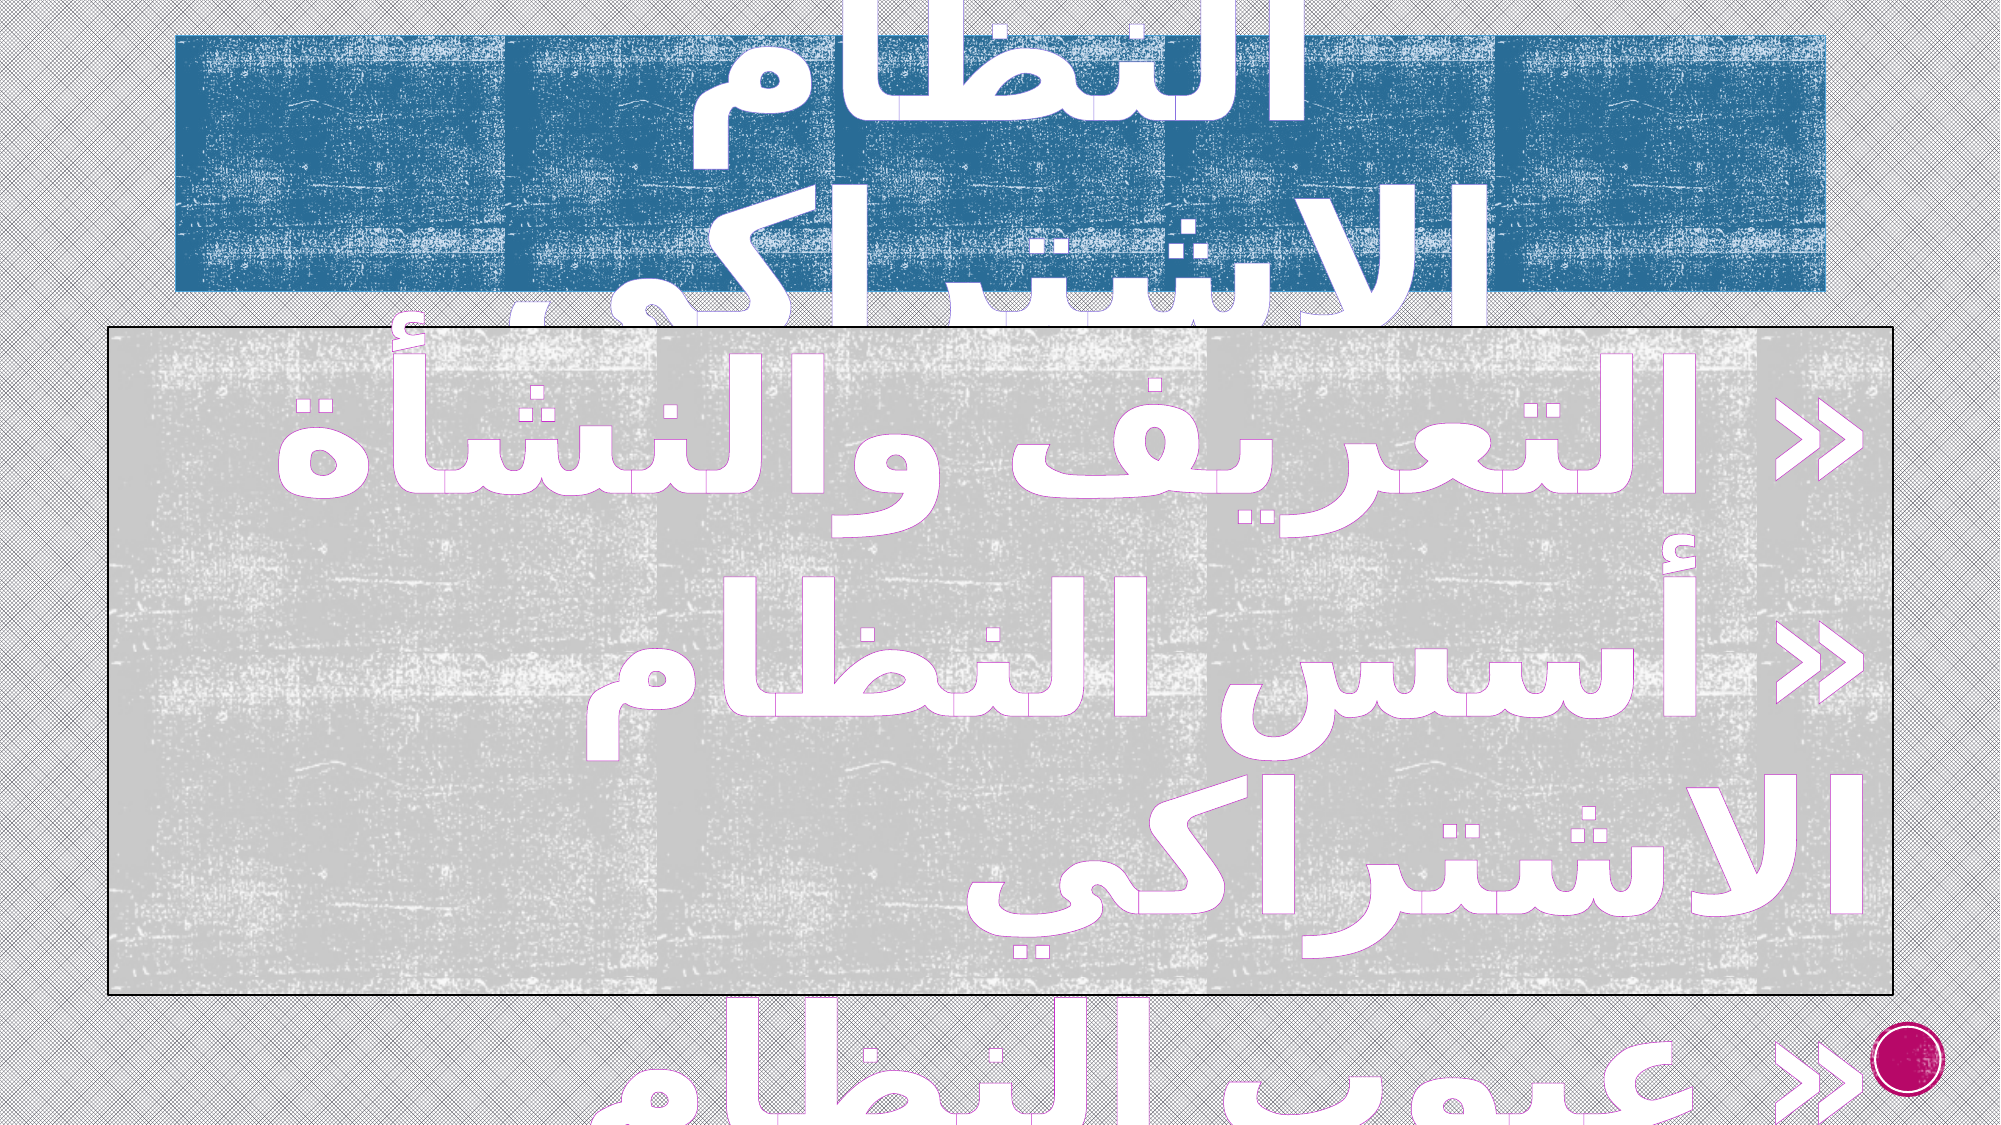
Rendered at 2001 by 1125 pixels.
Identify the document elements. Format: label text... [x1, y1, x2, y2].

list « التعريف والنشأة « أسس النظام الاشتراكي « عيوب النظام الاشتراكي [107, 326, 1894, 996]
title النظام الاشتراكي [175, 35, 1826, 292]
